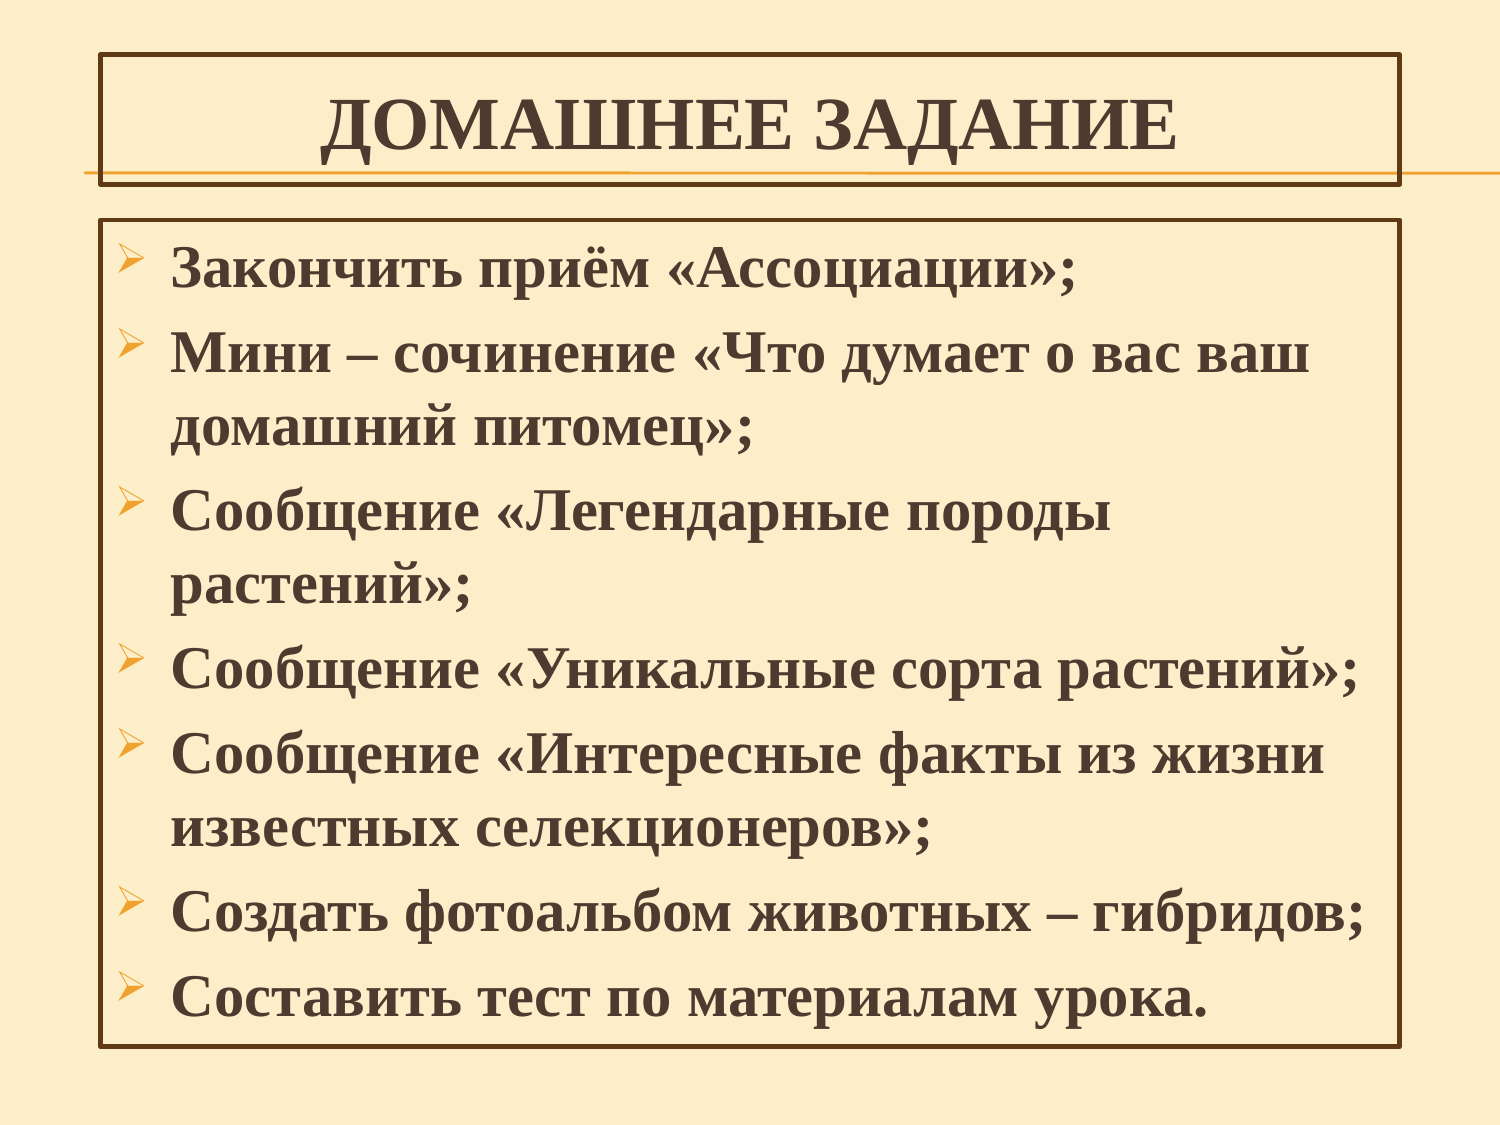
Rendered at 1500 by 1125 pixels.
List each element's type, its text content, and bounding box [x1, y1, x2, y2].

title Домашнее задание [100, 54, 1400, 185]
list Закончить приём «Ассоциации»; Мини – сочинение «Что думает о вас ваш домашний питомец»; Сообщение «Легендарные породы растений»; Сообщение «Уникальные сорта растений»; Сообщение «Интересные факты из жизни известных селекционеров»; Создать фотоальбом животных – гибридов; Составить тест по материалам урока. [100, 219, 1400, 1047]
